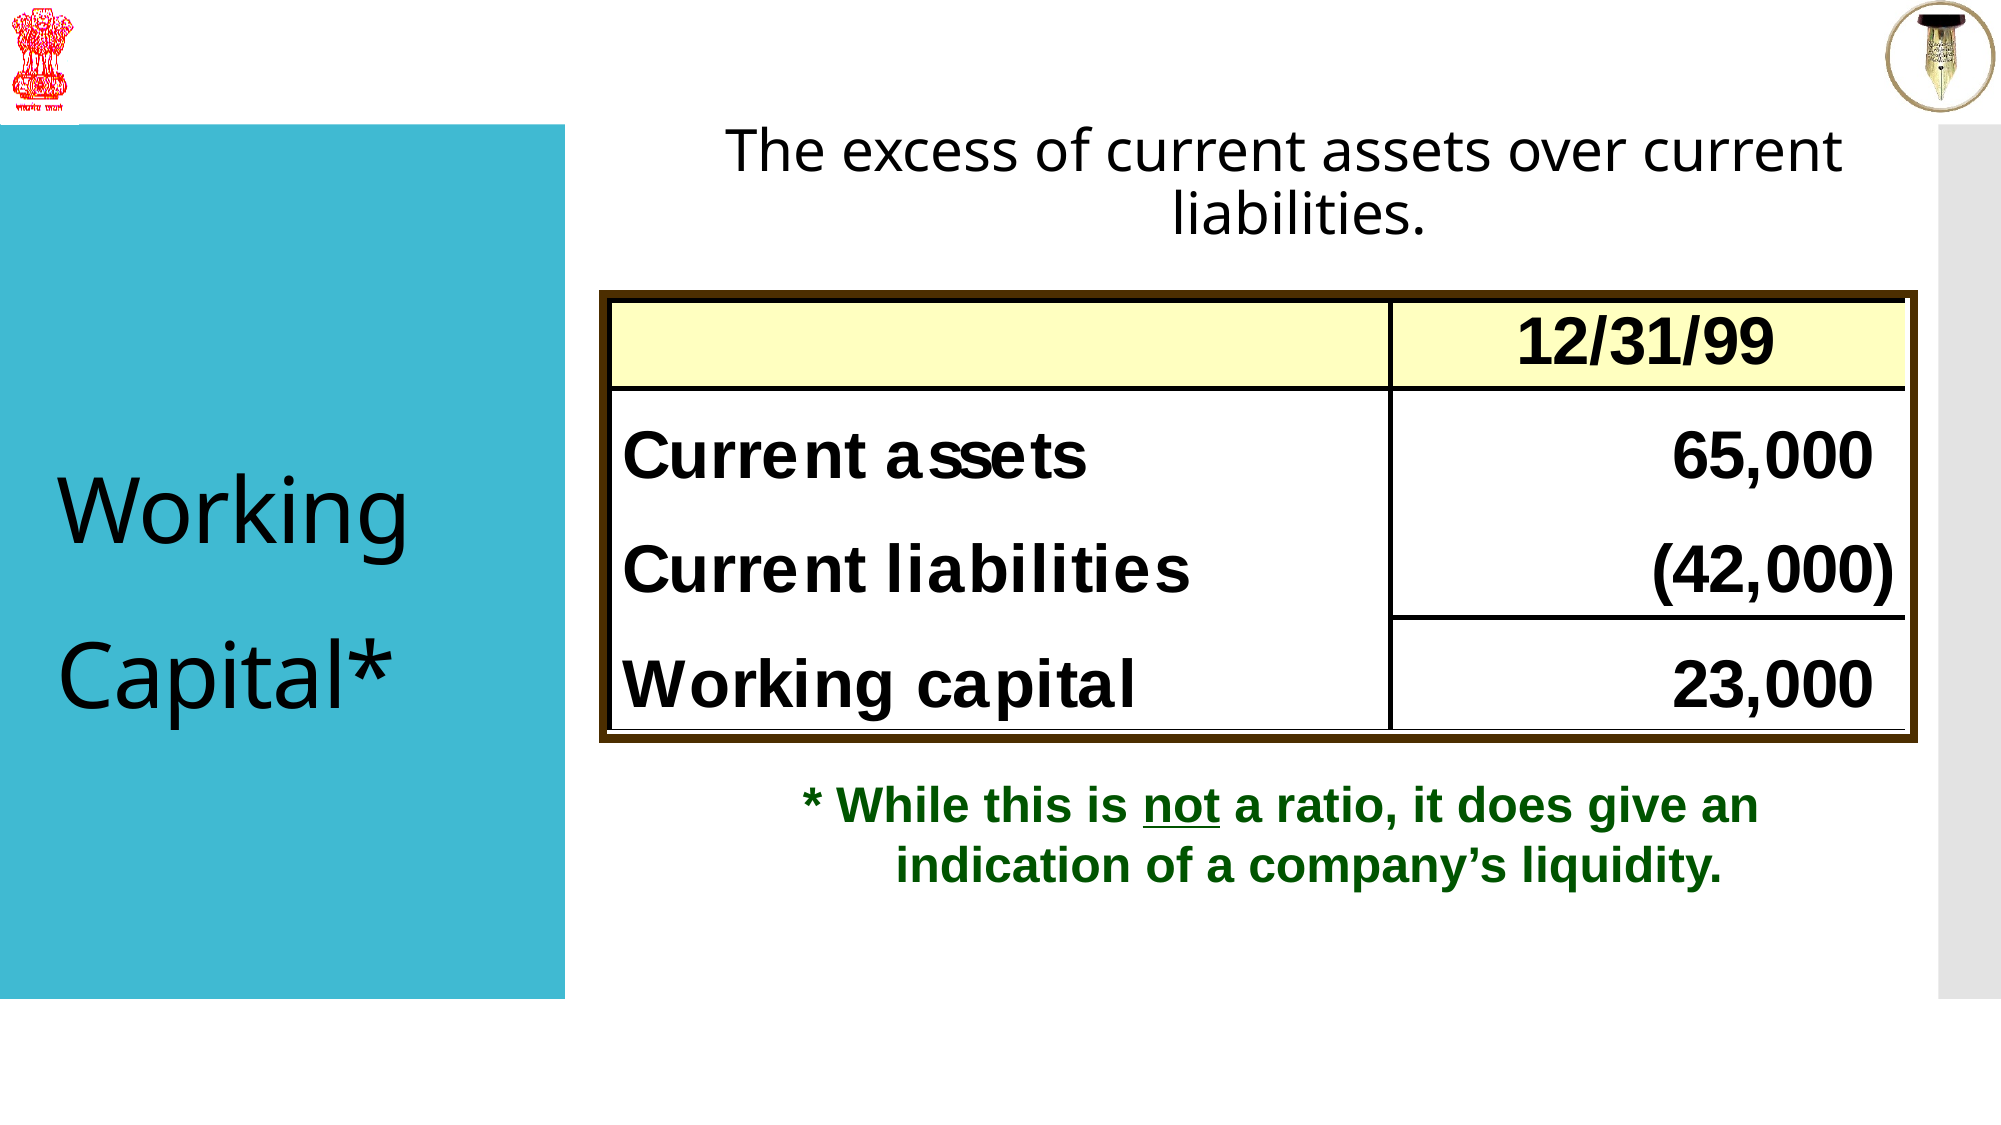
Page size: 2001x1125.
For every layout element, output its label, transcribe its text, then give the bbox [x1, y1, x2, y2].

picture [1884, 0, 1996, 113]
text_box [606, 297, 1910, 735]
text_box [0, 0, 79, 125]
title Working Capital* [41, 184, 525, 940]
text_box * While this is not a ratio, it does give an indication of a company’s liquidity. [787, 765, 1776, 916]
list The excess of current assets over current liabilities. [612, 90, 1956, 279]
